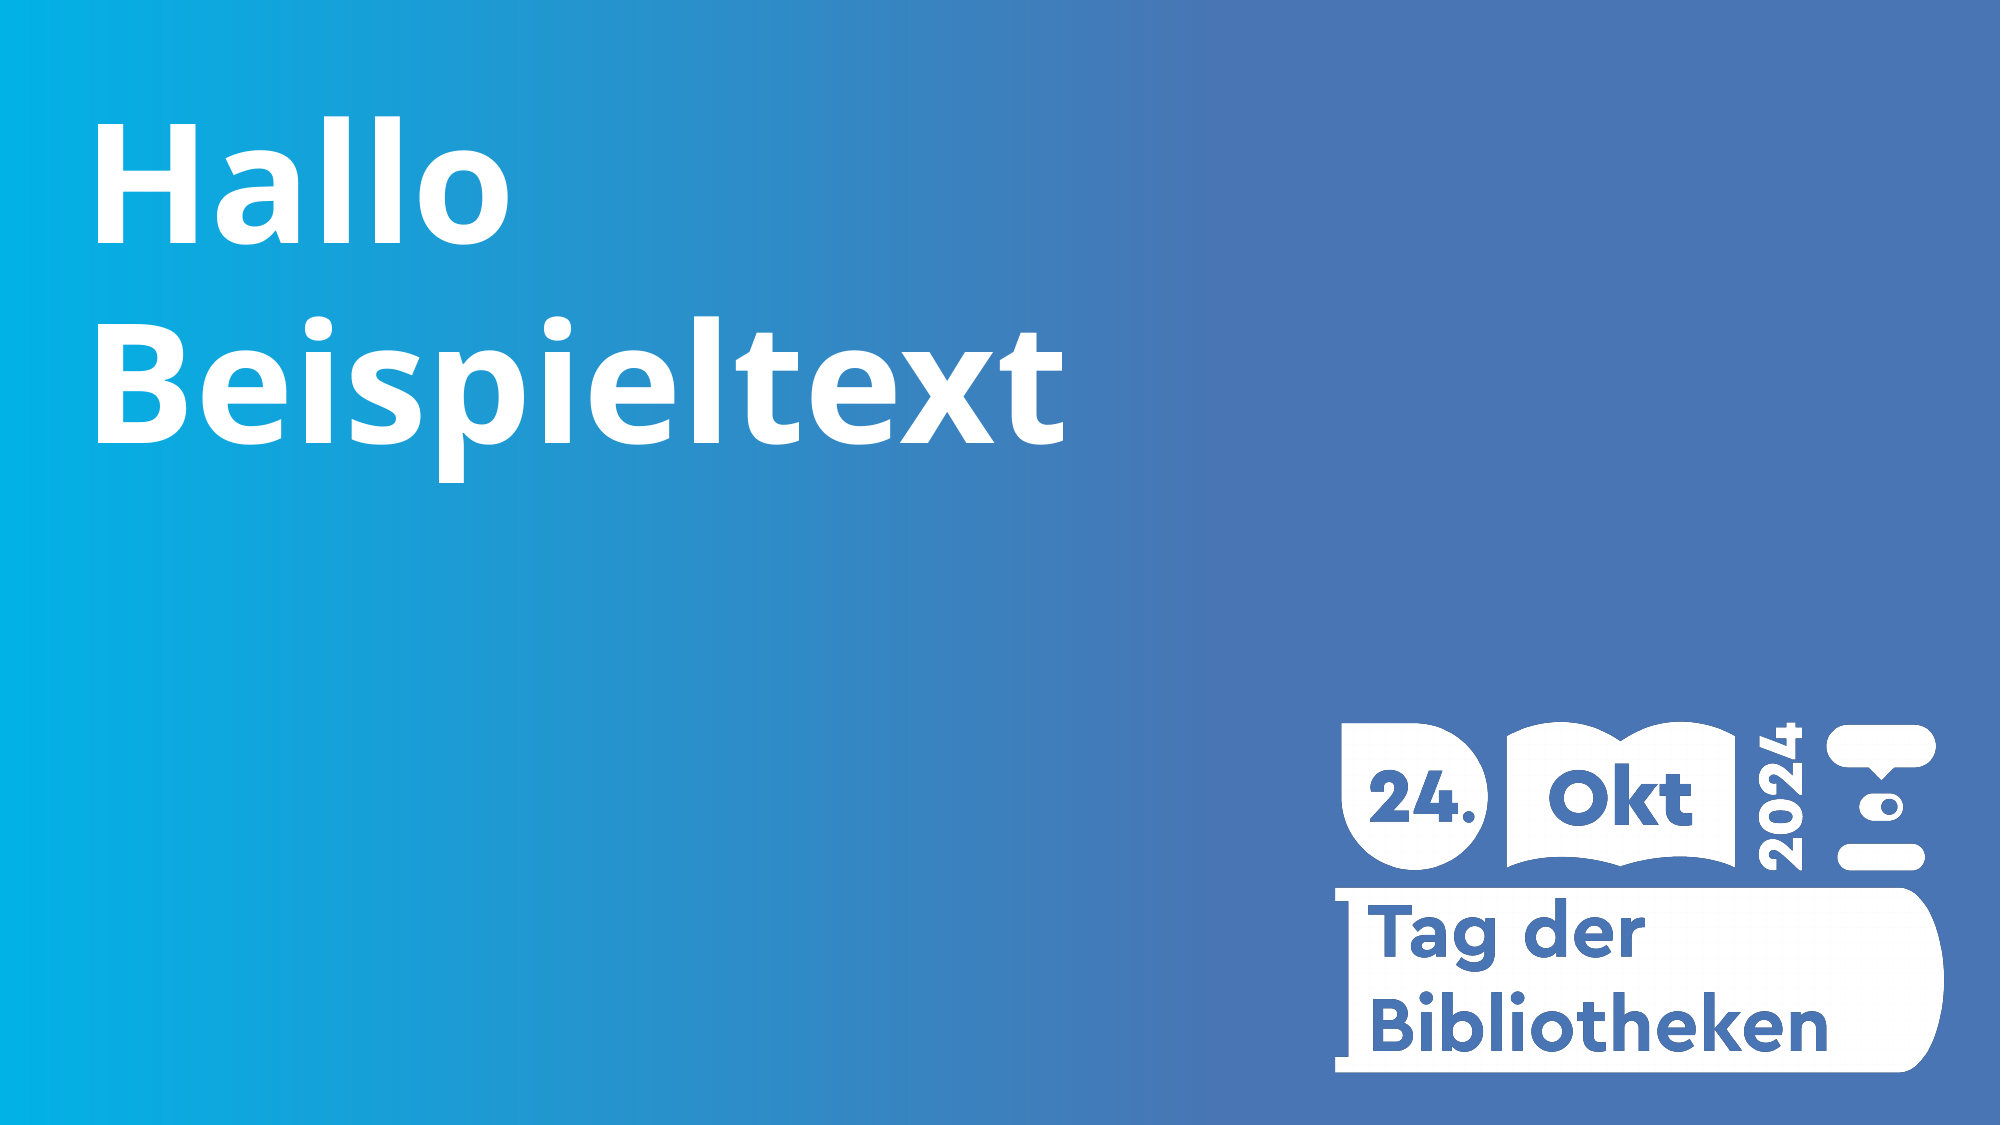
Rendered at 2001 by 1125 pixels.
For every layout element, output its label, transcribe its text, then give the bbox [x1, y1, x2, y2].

text_box Hallo Beispieltext [68, 69, 1192, 485]
picture [1322, 714, 1957, 1080]
